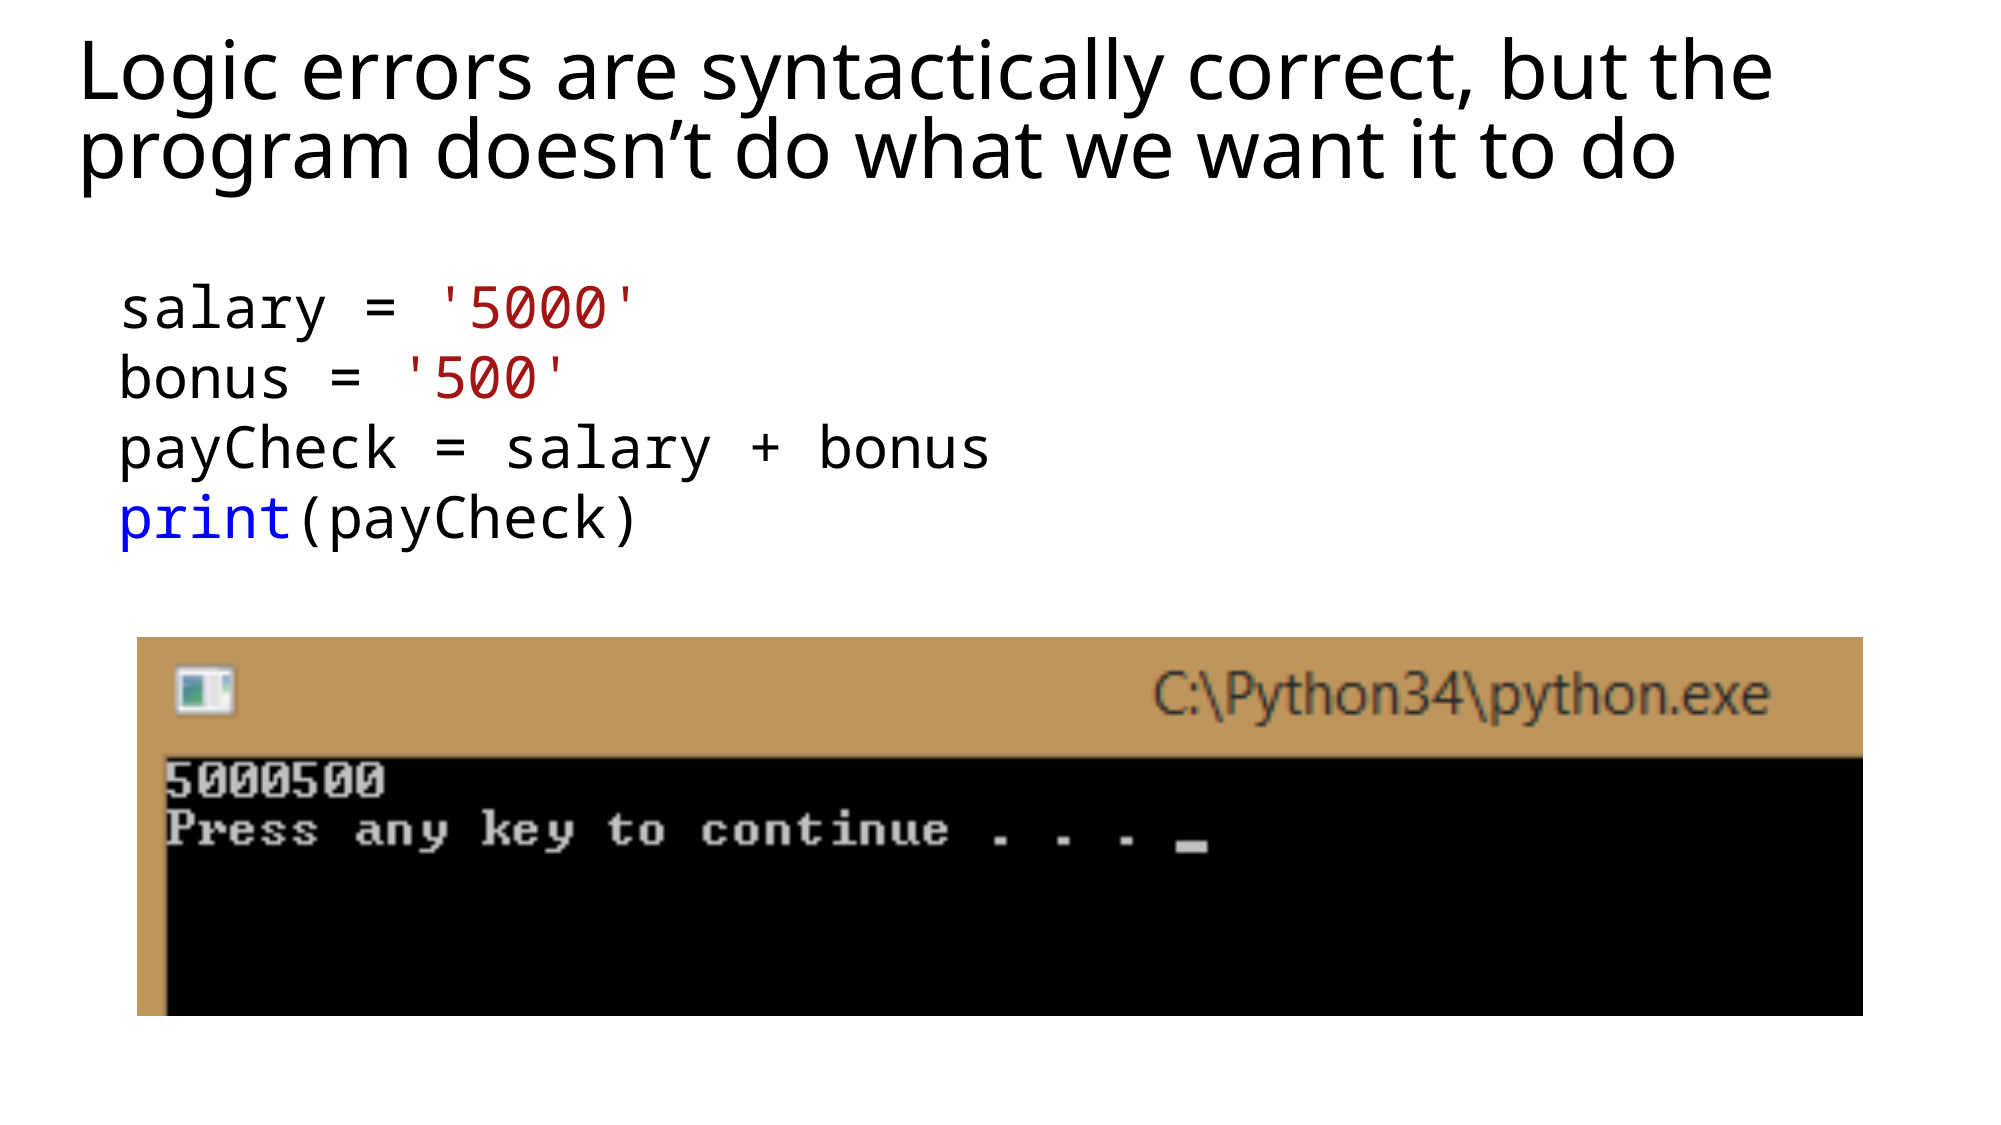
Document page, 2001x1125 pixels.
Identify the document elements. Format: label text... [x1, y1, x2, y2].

text_box salary = '5000' bonus = '500' payCheck = salary + bonus print(payCheck) [103, 262, 1044, 558]
picture [137, 637, 1863, 1016]
title Logic errors are syntactically correct, but the program doesn’t do what we want it to do [62, 29, 1953, 205]
